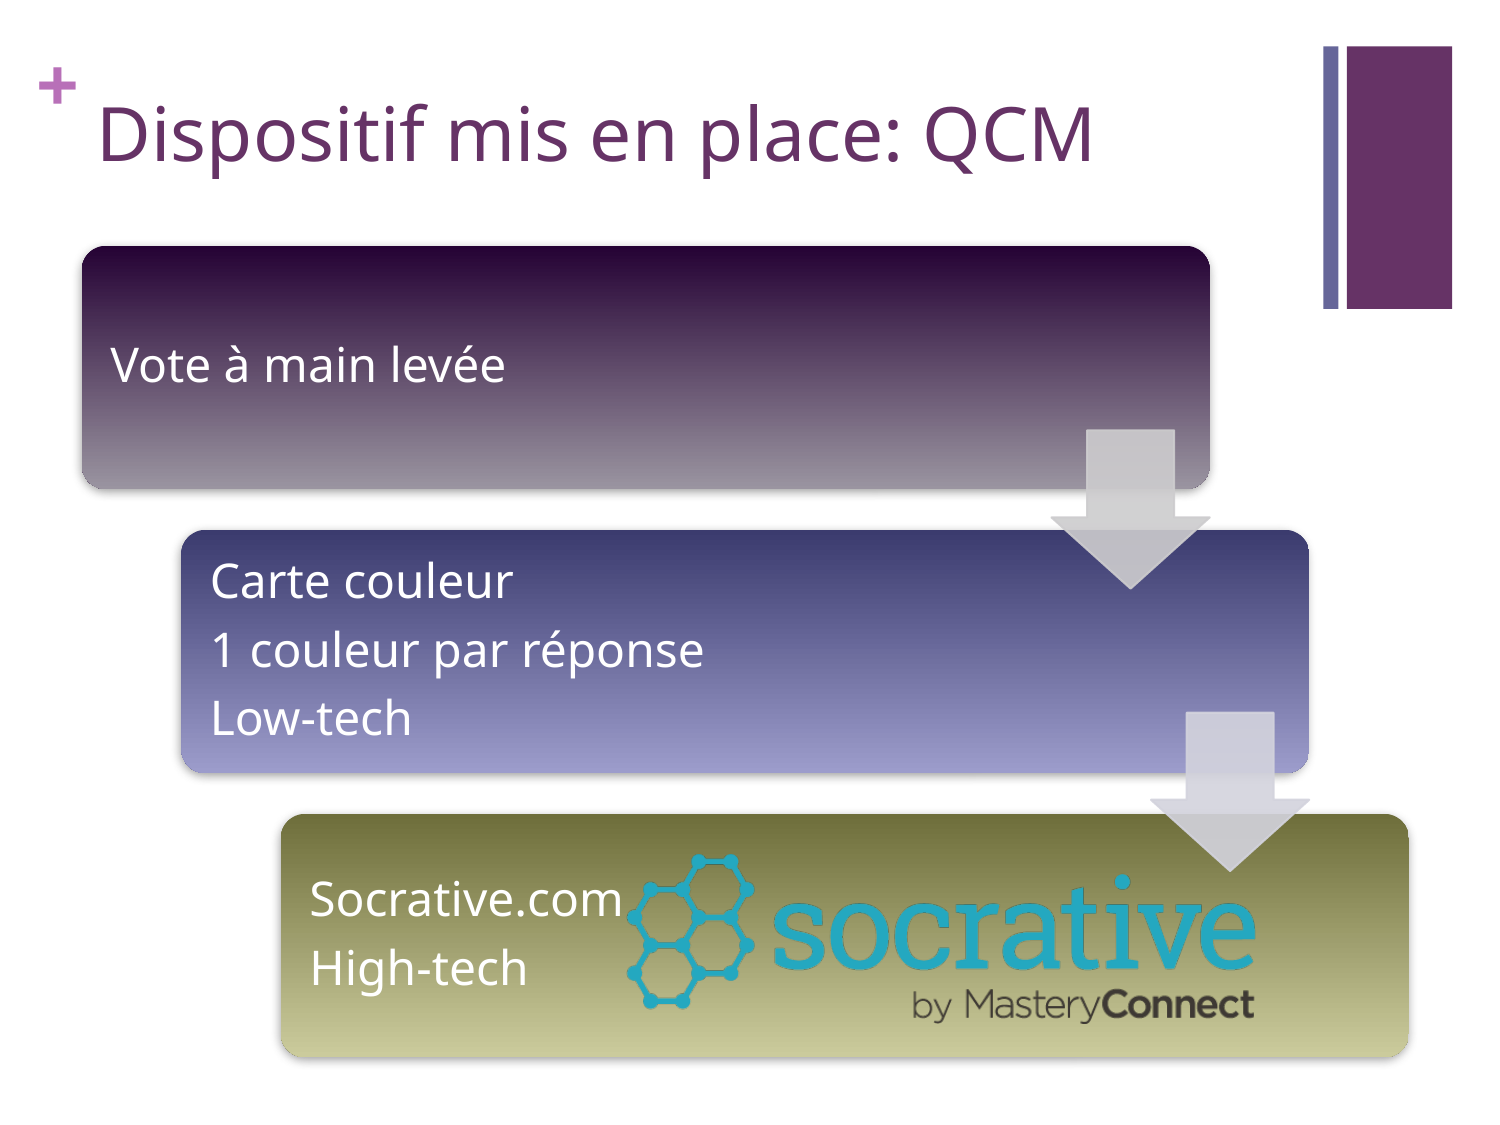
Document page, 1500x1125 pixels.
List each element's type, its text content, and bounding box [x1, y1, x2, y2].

title Dispositif mis en place: QCM [81, 79, 1322, 243]
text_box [81, 245, 1410, 1058]
picture [522, 853, 1378, 1024]
